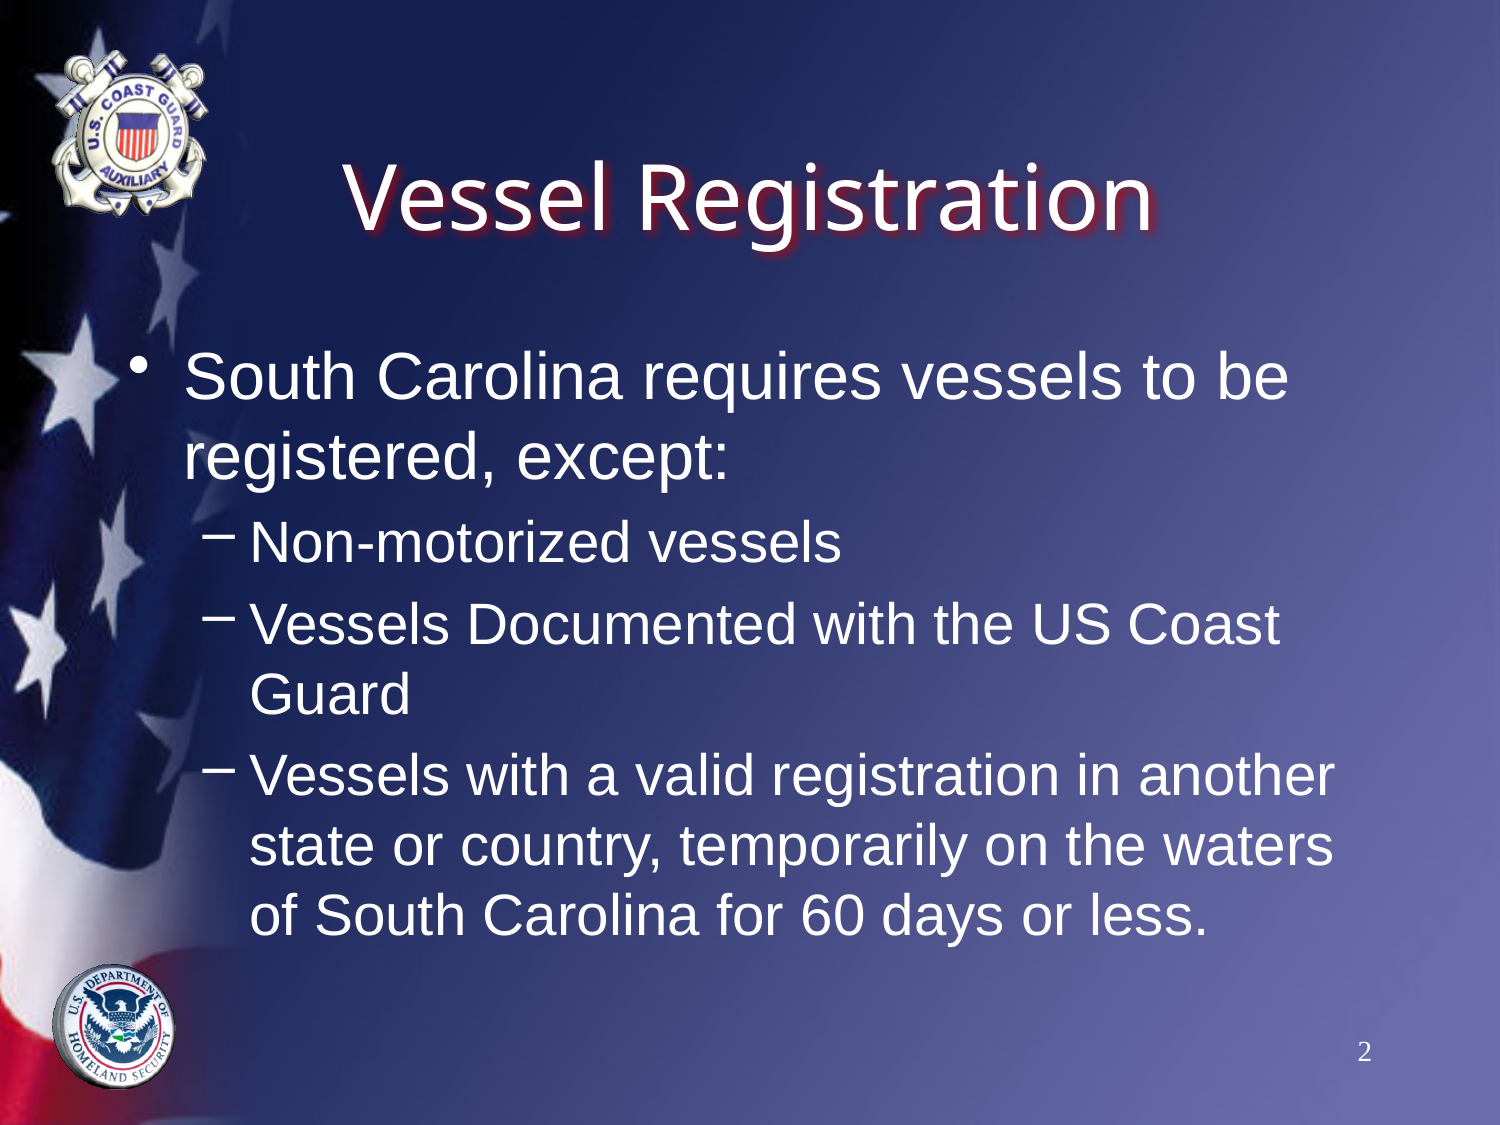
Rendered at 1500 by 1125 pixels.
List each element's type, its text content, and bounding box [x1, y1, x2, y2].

picture [0, 0, 1500, 1125]
title Vessel Registration [112, 99, 1388, 288]
list South Carolina requires vessels to be registered, except: Non-motorized vessels Vessels Documented with the US Coast Guard Vessels with a valid registration in another state or country, temporarily on the waters of South Carolina for 60 days or less. [112, 324, 1388, 1000]
slide_number 2 [1074, 1025, 1388, 1100]
